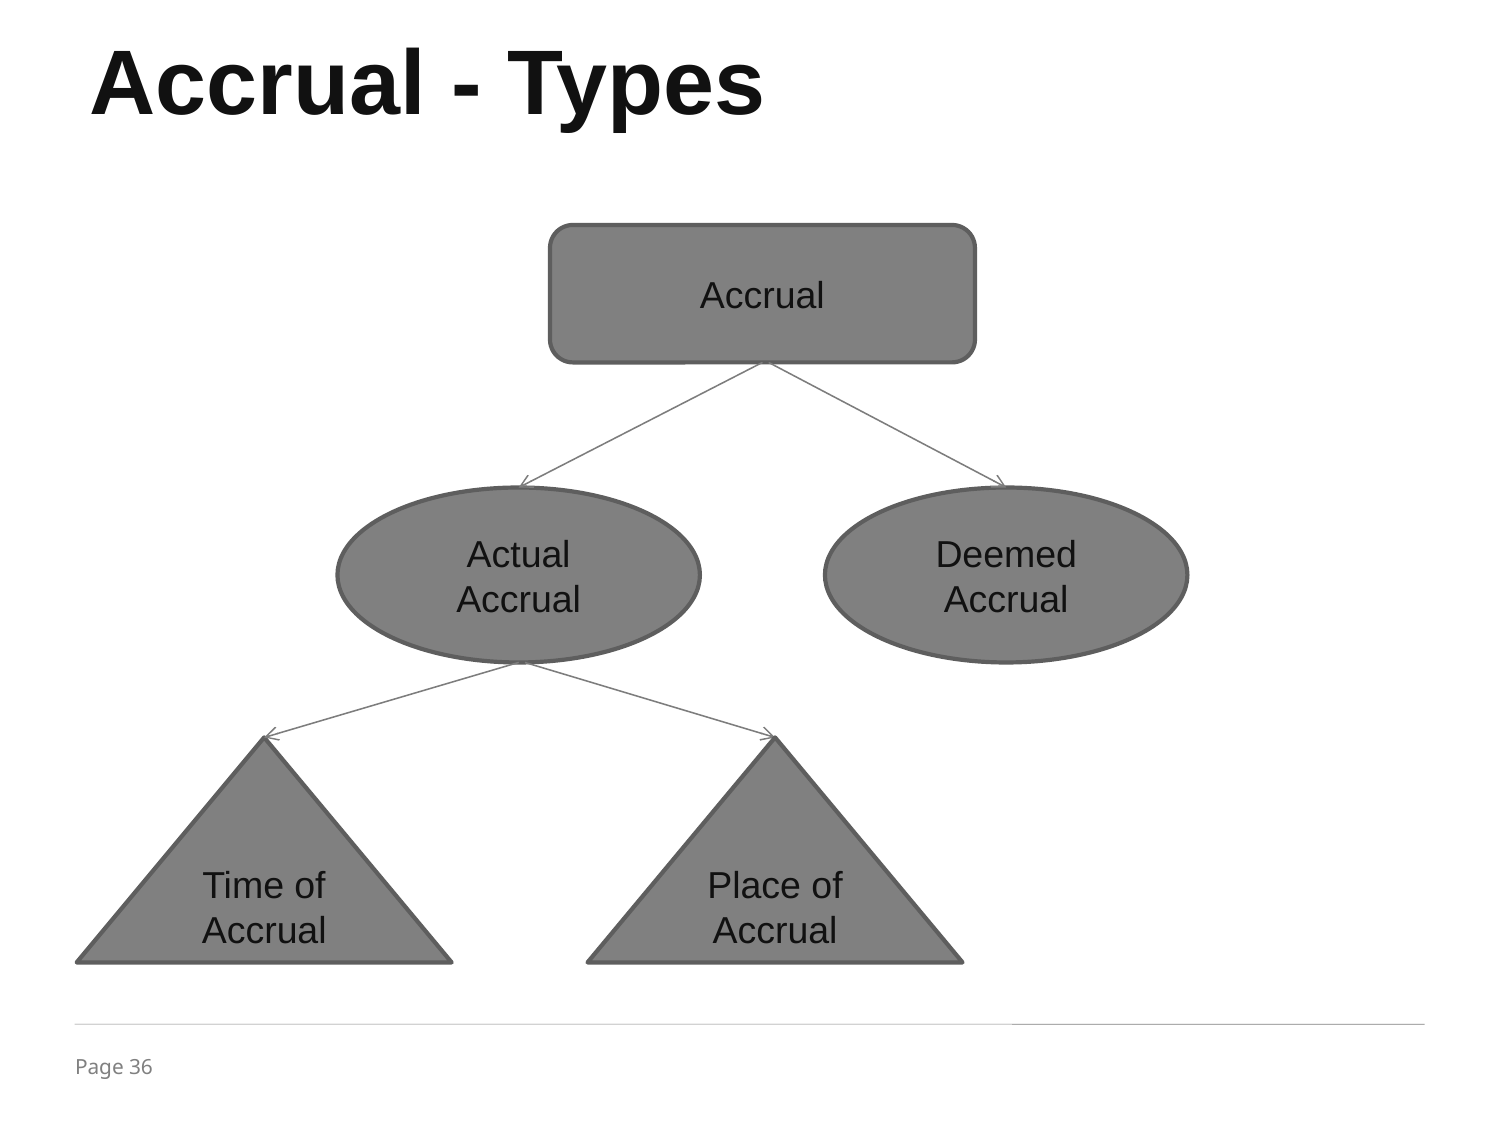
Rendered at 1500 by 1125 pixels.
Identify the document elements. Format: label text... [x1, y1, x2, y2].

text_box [768, 362, 1007, 488]
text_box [518, 362, 763, 488]
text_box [263, 662, 519, 738]
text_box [524, 662, 776, 738]
text_box Deemed Accrual [822, 485, 1190, 665]
text_box Time of Accrual [74, 740, 454, 965]
text_box Accrual [547, 222, 978, 363]
text_box Place of Accrual [585, 738, 965, 965]
text_box Actual Accrual [335, 485, 703, 662]
text_box Accrual - Types [74, 32, 1426, 175]
